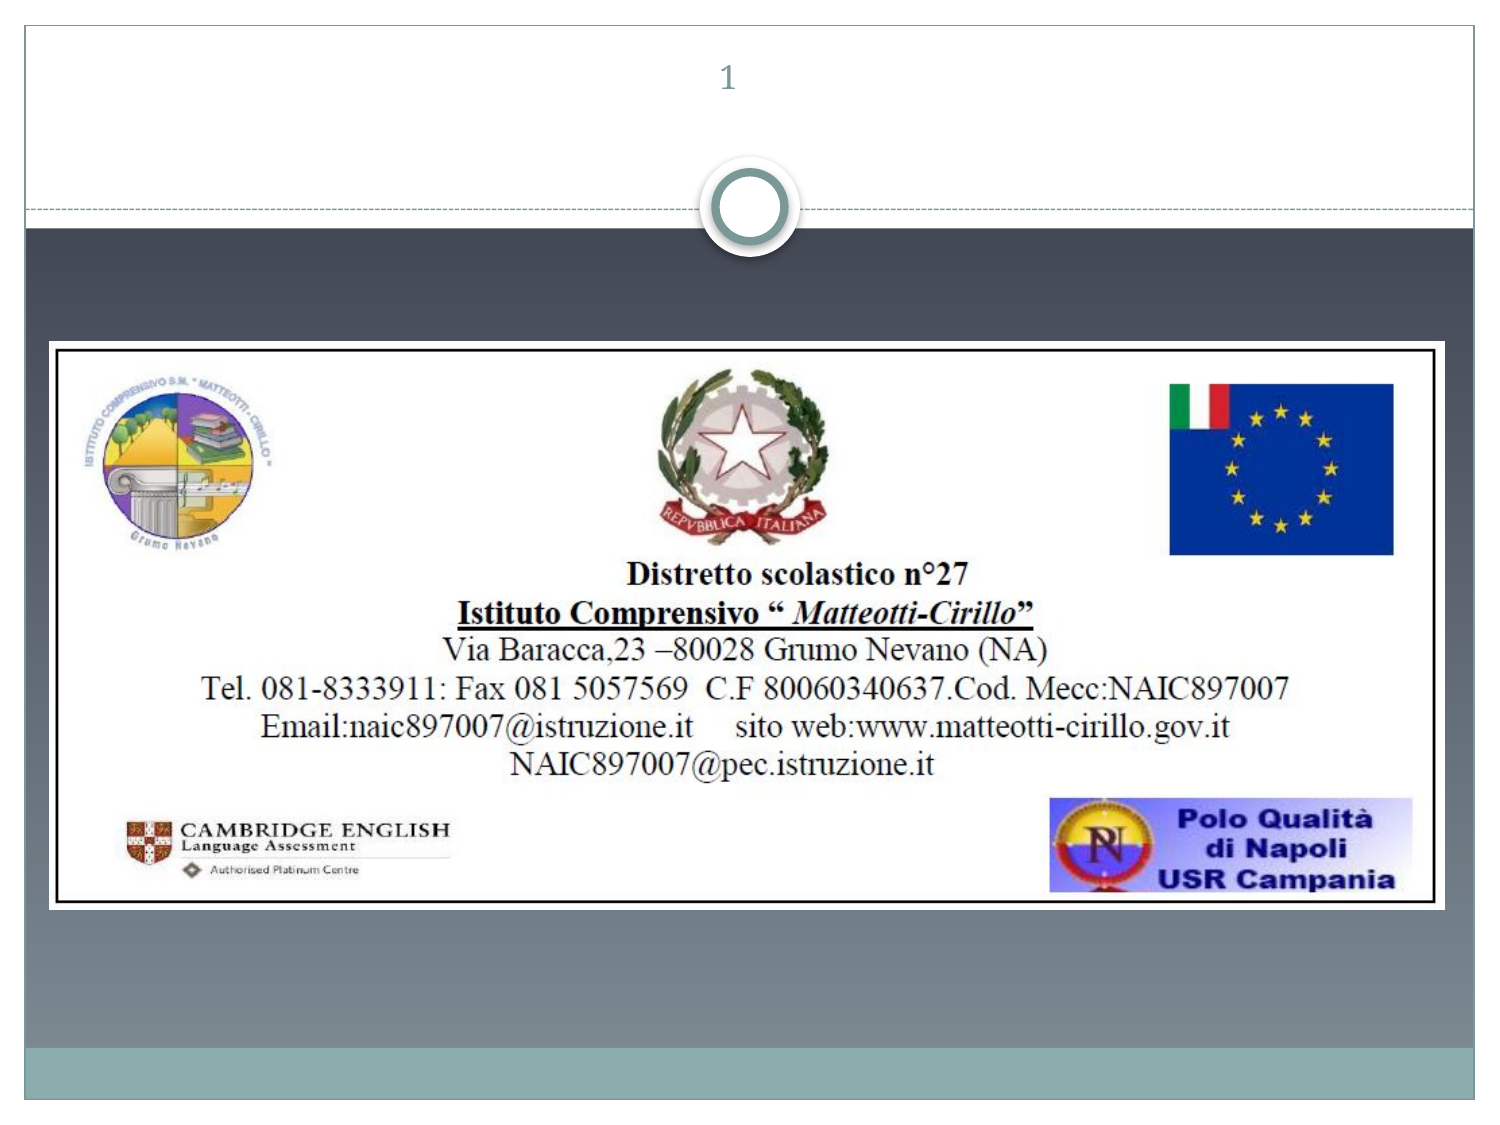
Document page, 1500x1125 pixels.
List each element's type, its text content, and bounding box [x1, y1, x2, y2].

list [49, 340, 1445, 911]
slide_number 1 [690, 42, 766, 116]
